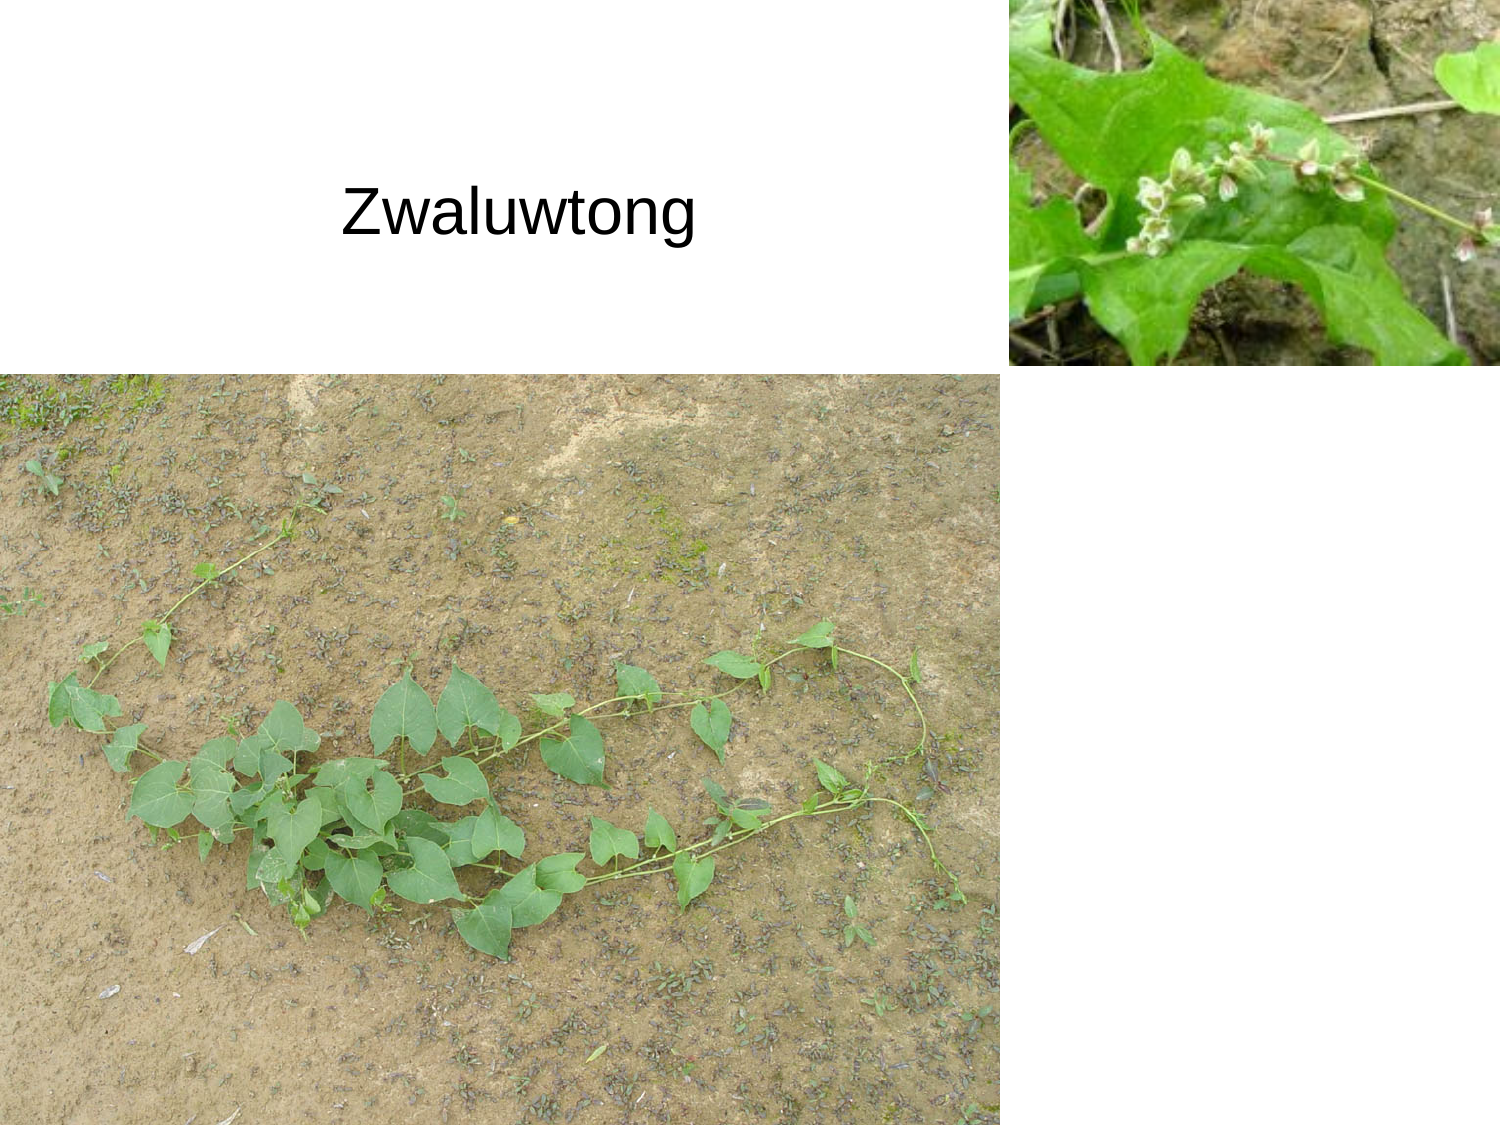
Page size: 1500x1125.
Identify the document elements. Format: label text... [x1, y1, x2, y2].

picture [0, 374, 1001, 1125]
picture [1009, 0, 1500, 366]
text_box Zwaluwtong [64, 160, 975, 256]
